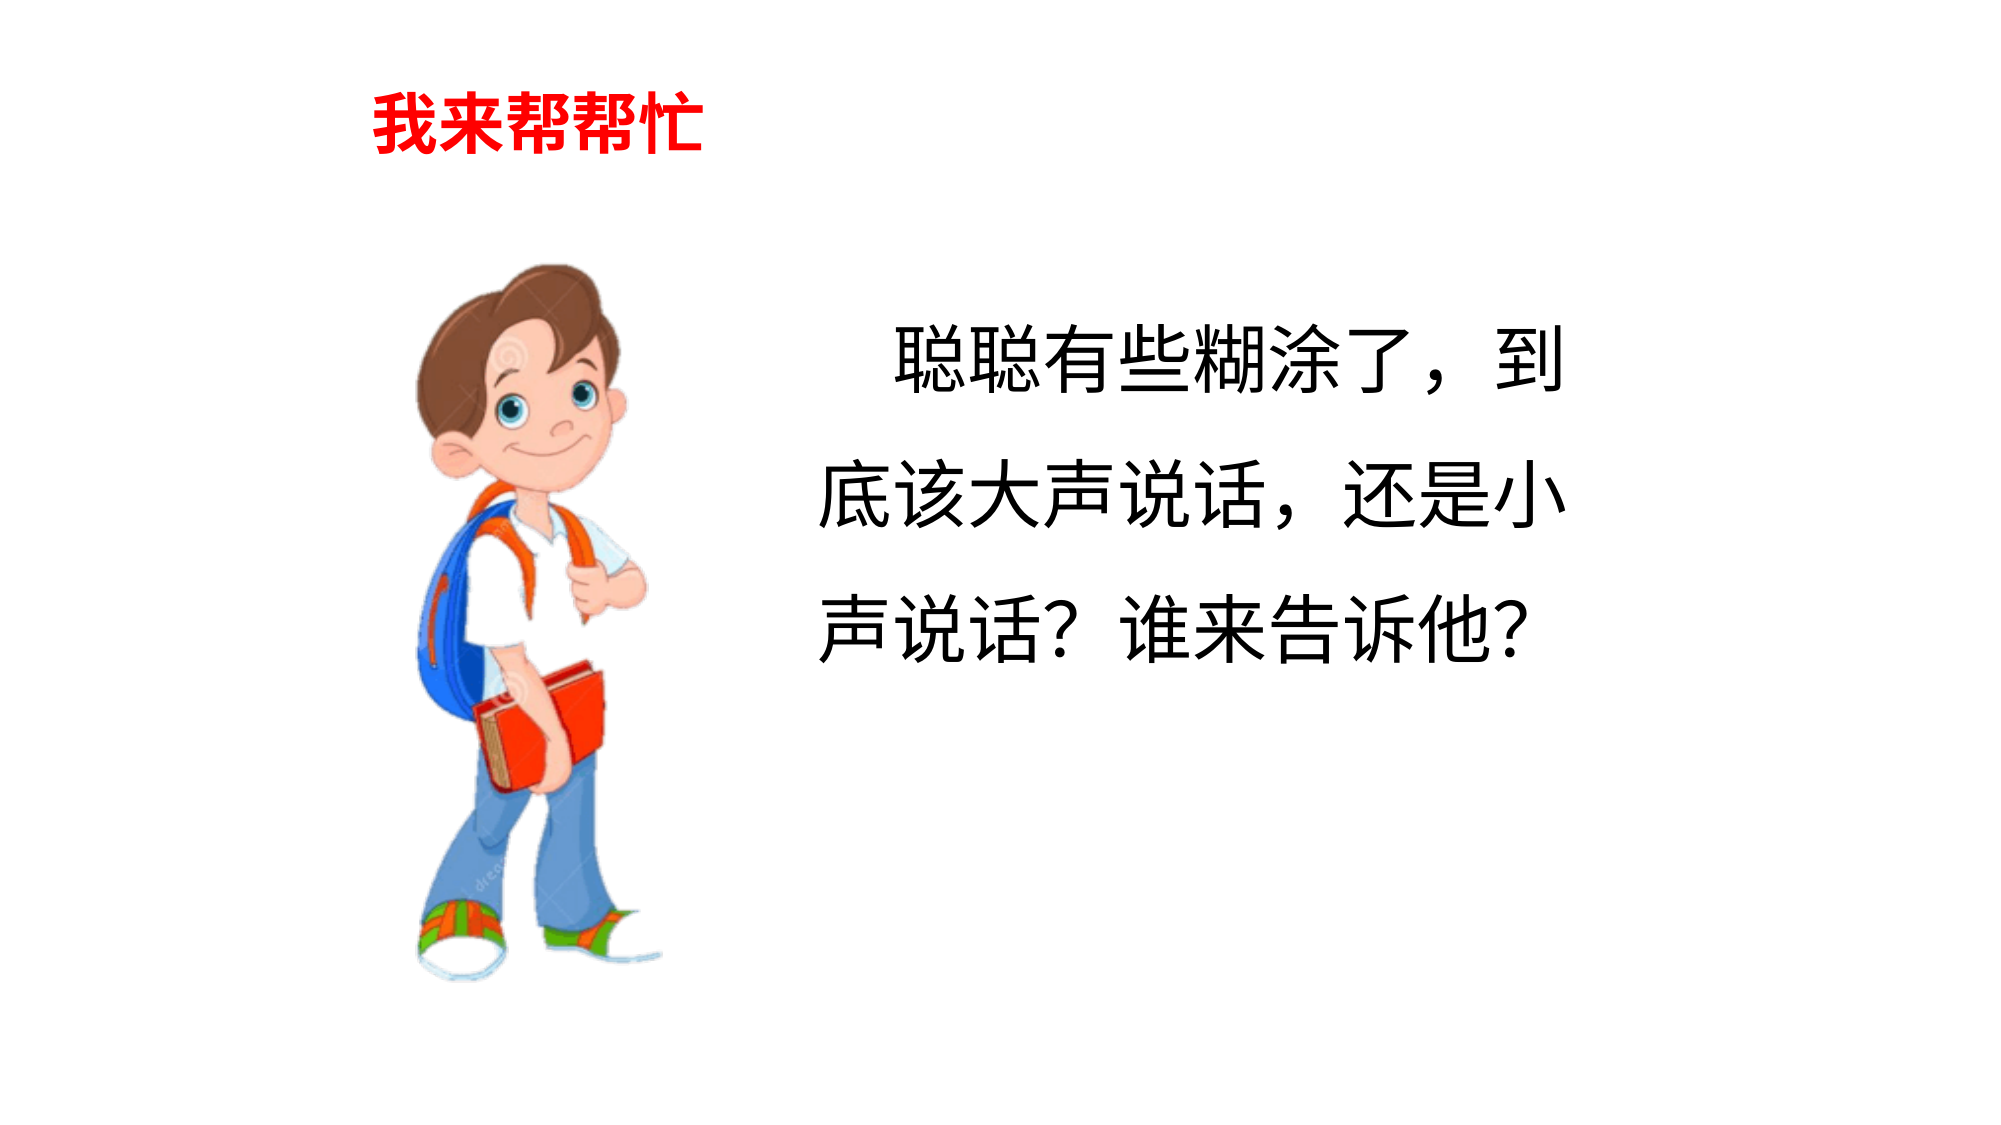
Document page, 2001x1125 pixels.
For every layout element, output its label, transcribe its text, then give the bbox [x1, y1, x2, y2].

text_box 我来帮帮忙 [356, 74, 721, 170]
picture [272, 260, 864, 986]
text_box 聪聪有些糊涂了，到底该大声说话，还是小声说话？谁来告诉他？ [864, 260, 1653, 771]
